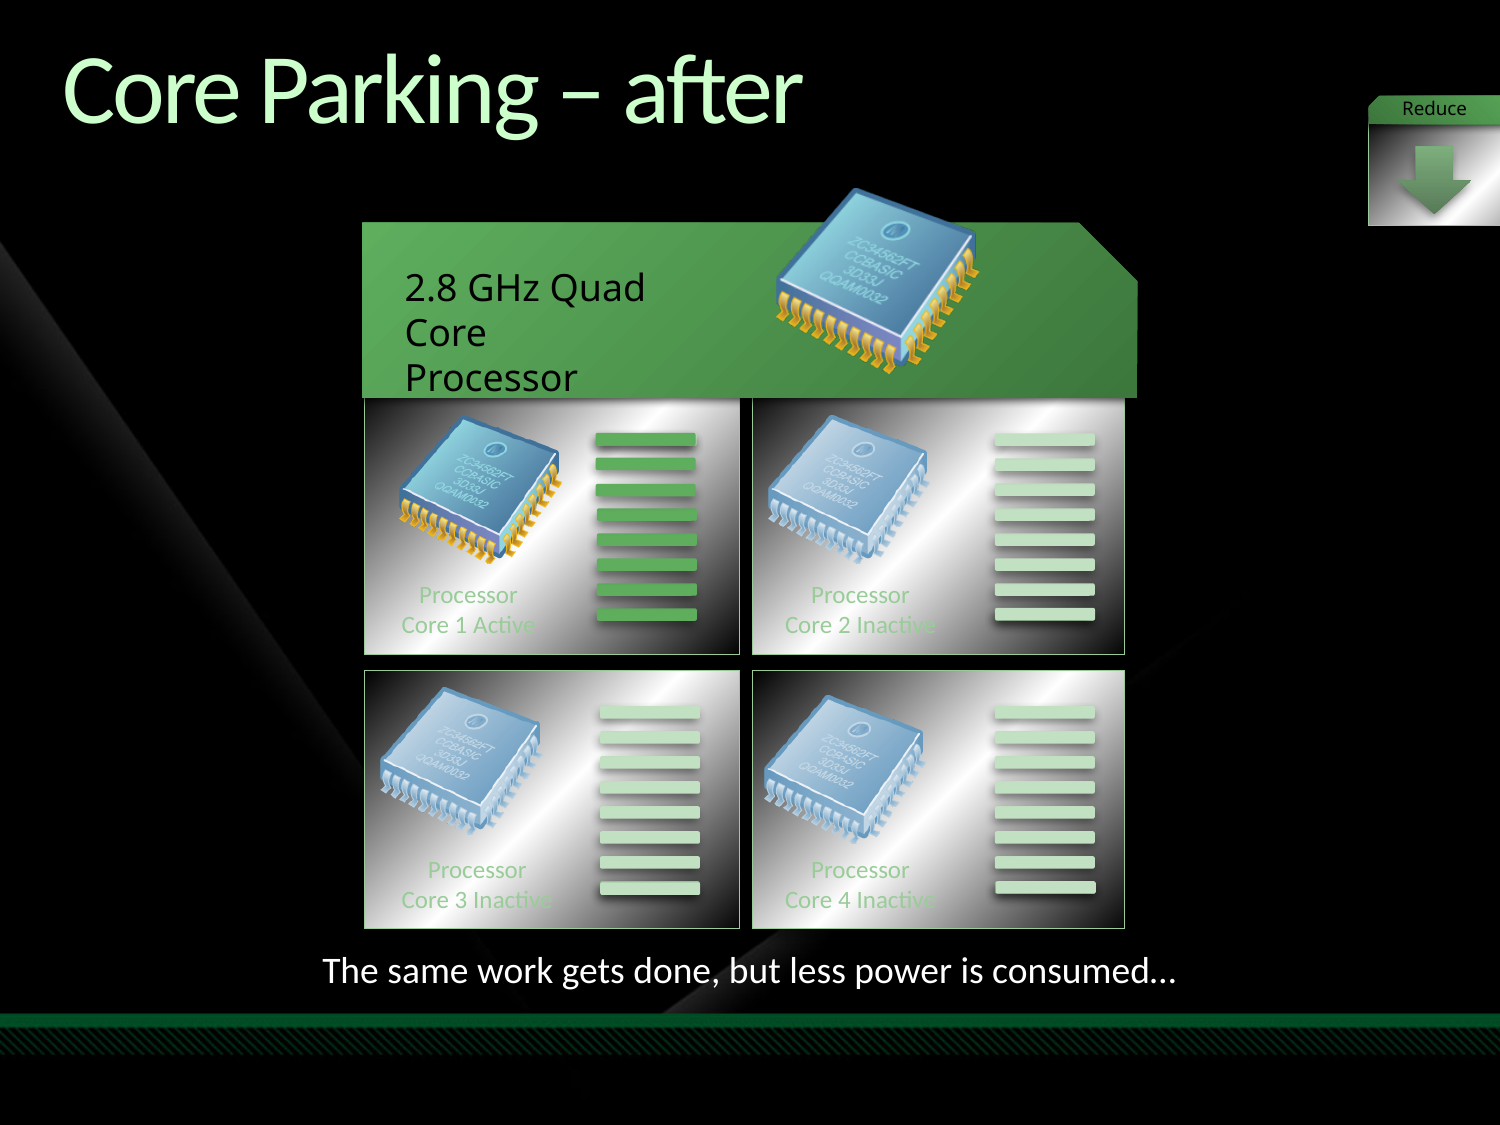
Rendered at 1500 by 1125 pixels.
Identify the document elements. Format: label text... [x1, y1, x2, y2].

text_box [364, 670, 740, 929]
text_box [994, 433, 1096, 622]
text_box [994, 705, 1096, 894]
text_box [1368, 89, 1500, 227]
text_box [599, 705, 701, 894]
text_box [752, 670, 1125, 929]
text_box Processor Core 3 Inactive [386, 846, 569, 921]
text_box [596, 433, 698, 622]
text_box Processor Core 1 Active [386, 571, 551, 646]
text_box Processor Core 2 Inactive [769, 571, 952, 646]
text_box [362, 222, 1138, 398]
text_box [364, 409, 740, 655]
text_box The same work gets done, but less power is consumed… [307, 938, 1308, 999]
picture [0, 0, 1500, 1125]
text_box [752, 409, 1125, 655]
text_box 2.8 GHz Quad Core Processor [389, 256, 674, 407]
text_box Processor Core 4 Inactive [769, 846, 952, 921]
title Core Parking – after [62, 37, 1438, 147]
